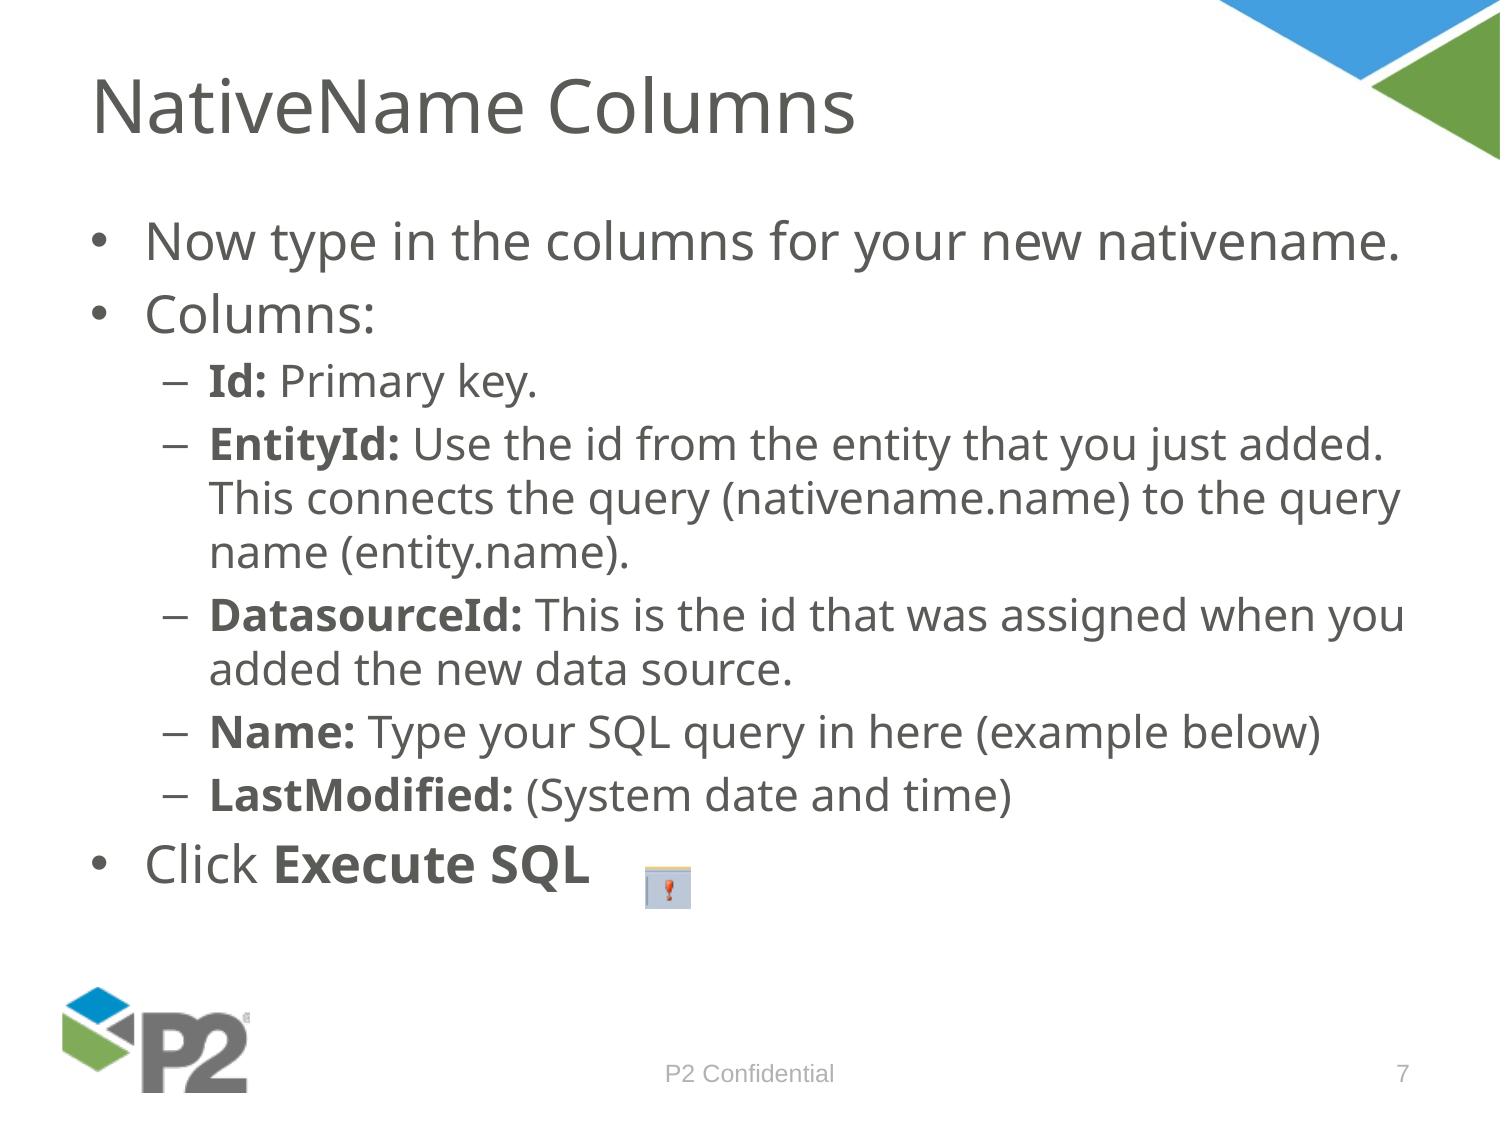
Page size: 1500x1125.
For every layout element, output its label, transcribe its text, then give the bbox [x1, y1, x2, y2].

picture [1169, 0, 1500, 196]
picture [645, 866, 691, 910]
list Now type in the columns for your new nativename. Columns: Id: Primary key. EntityId: Use the id from the entity that you just added. This connects the query (nativename.name) to the query name (entity.name). DatasourceId: This is the id that was assigned when you added the new data source. Name: Type your SQL query in here (example below) LastModified: (System date and time) Click Execute SQL [75, 200, 1425, 963]
title NativeName Columns [75, 45, 1425, 163]
footer P2 Confidential [512, 1042, 988, 1103]
slide_number 7 [1074, 1042, 1425, 1103]
